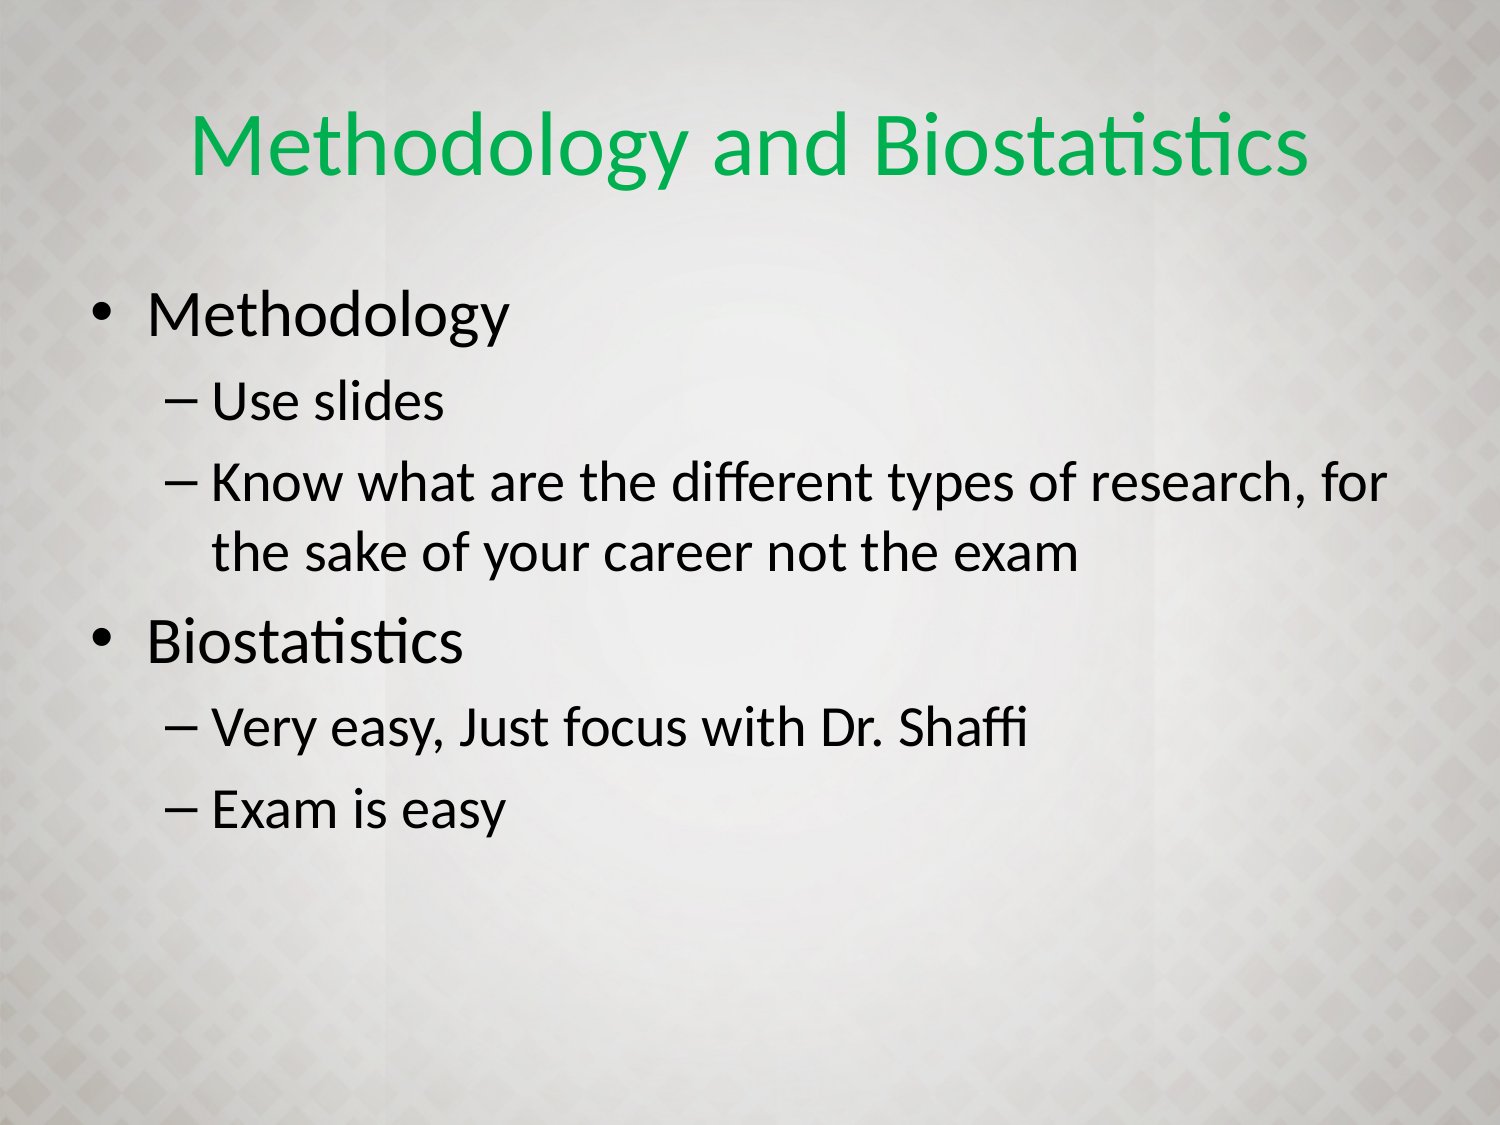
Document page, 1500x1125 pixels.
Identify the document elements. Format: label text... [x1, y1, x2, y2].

picture [0, 0, 1500, 1125]
list Methodology Use slides Know what are the different types of research, for the sake of your career not the exam Biostatistics Very easy, Just focus with Dr. Shaffi Exam is easy [75, 262, 1425, 1005]
title Methodology and Biostatistics [75, 45, 1425, 233]
